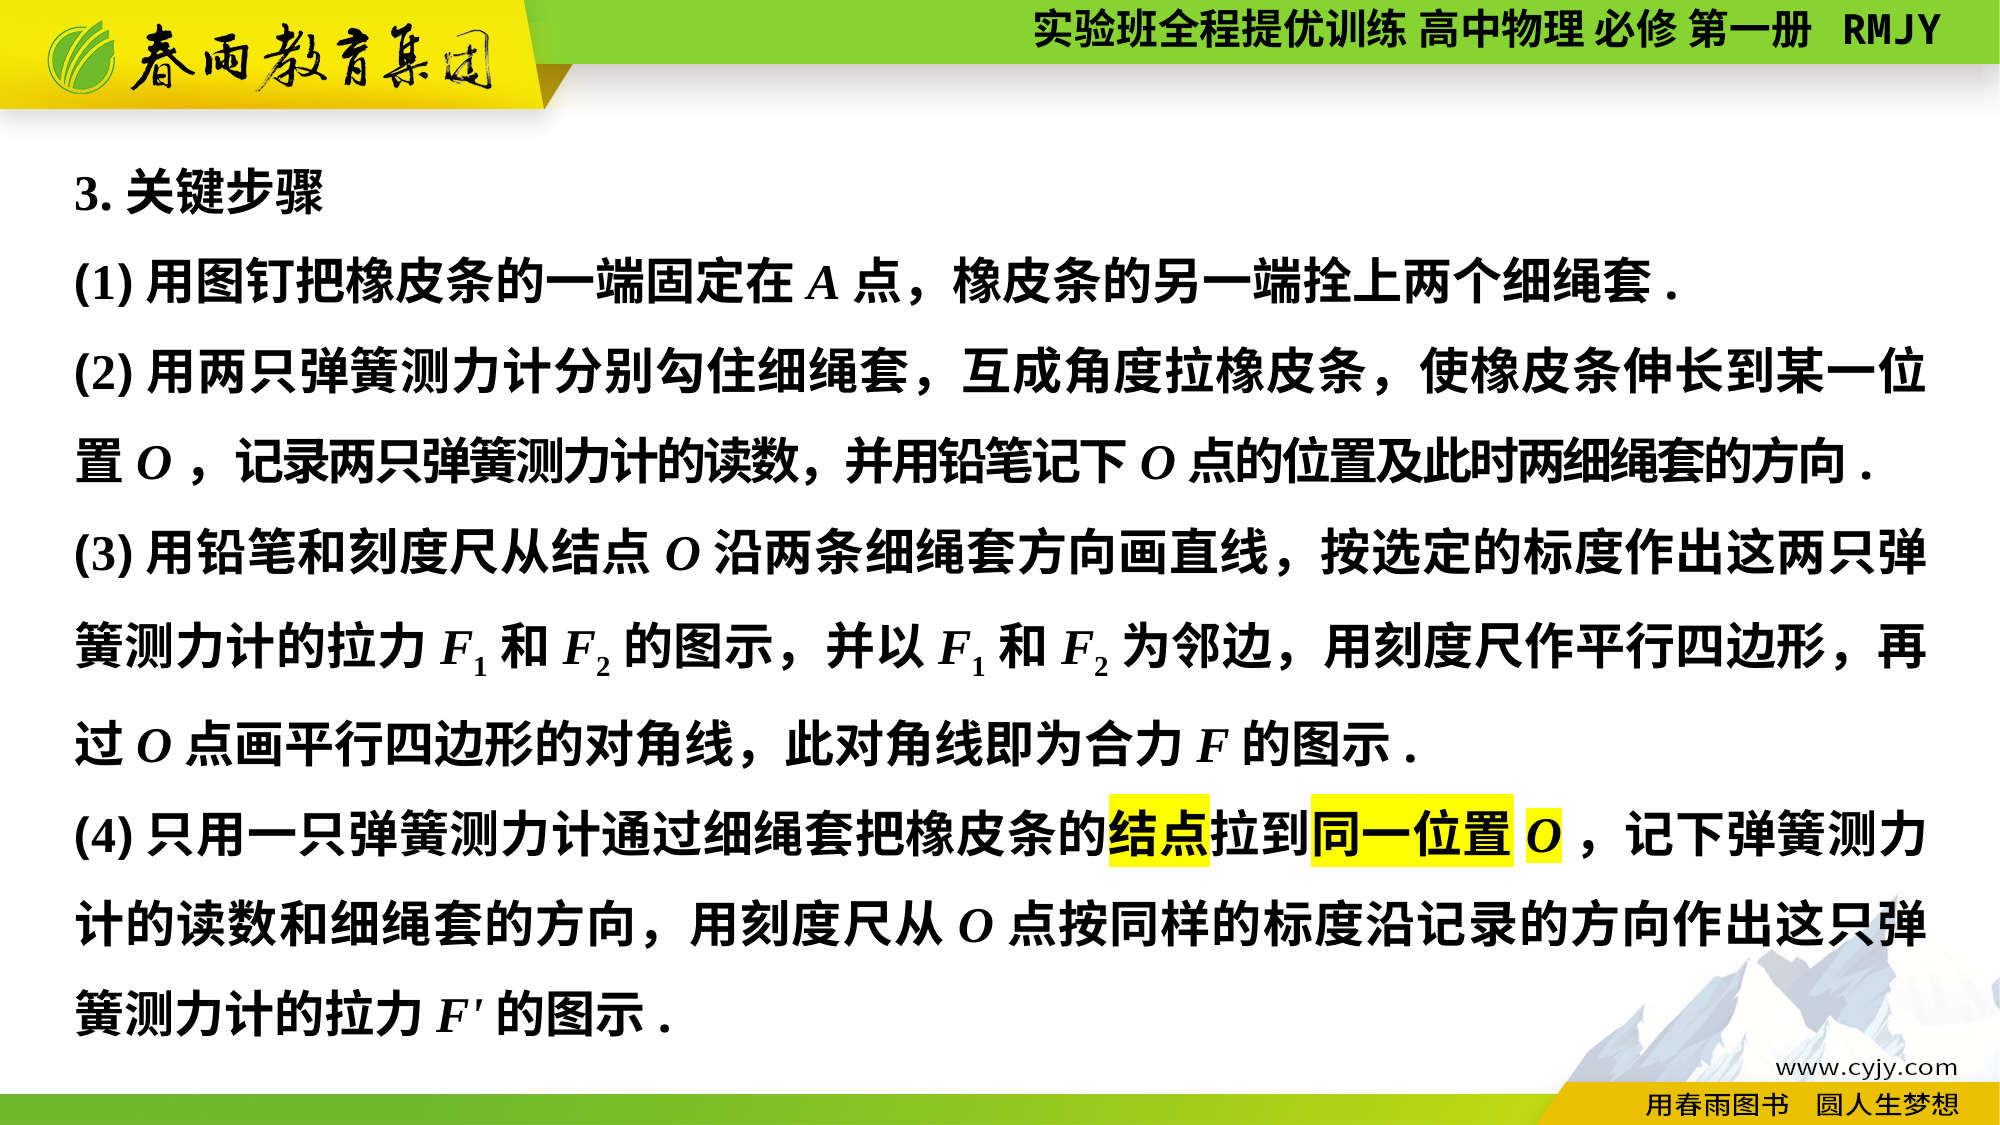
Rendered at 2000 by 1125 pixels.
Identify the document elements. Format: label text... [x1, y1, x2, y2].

picture [0, 0, 2000, 1125]
list 3.关键步骤 (1)用图钉把橡皮条的一端固定在A点，橡皮条的另一端拴上两个细绳套. (2)用两只弹簧测力计分别勾住细绳套，互成角度拉橡皮条，使橡皮条伸长到某一位置O，记录两只弹簧测力计的读数，并用铅笔记下O点的位置及此时两细绳套的方向. (3)用铅笔和刻度尺从结点O沿两条细绳套方向画直线，按选定的标度作出这两只弹簧测力计的拉力F1和F2的图示，并以F1和F2为邻边，用刻度尺作平行四边形，再过O点画平行四边形的对角线，此对角线即为合力F的图示. (4)只用一只弹簧测力计通过细绳套把橡皮条的结点拉到同一位置O，记下弹簧测力计的读数和细绳套的方向，用刻度尺从O点按同样的标度沿记录的方向作出这只弹簧测力计的拉力F'的图示. [59, 122, 1944, 1047]
